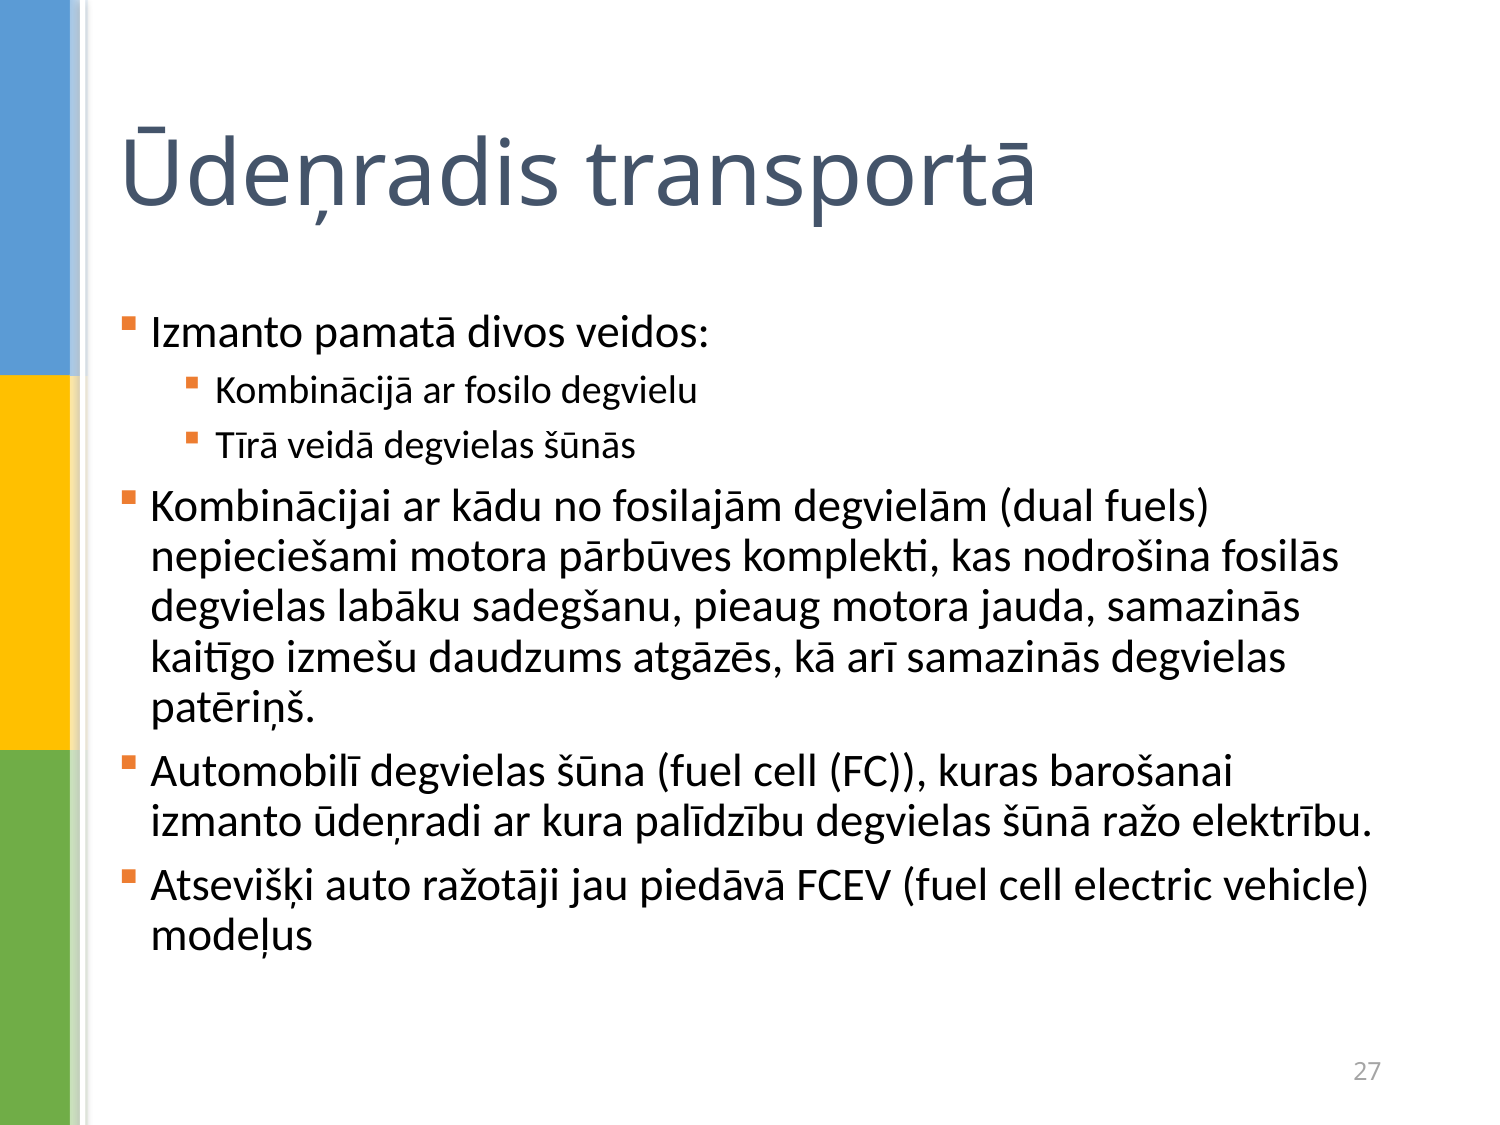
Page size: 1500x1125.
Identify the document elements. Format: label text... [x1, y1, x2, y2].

title Ūdeņradis transportā [103, 59, 1397, 278]
list Izmanto pamatā divos veidos: Kombinācijā ar fosilo degvielu Tīrā veidā degvielas šūnās Kombinācijai ar kādu no fosilajām degvielām (dual fuels) nepieciešami motora pārbūves komplekti, kas nodrošina fosilās degvielas labāku sadegšanu, pieaug motora jauda, samazinās kaitīgo izmešu daudzums atgāzēs, kā arī samazinās degvielas patēriņš. Automobilī degvielas šūna (fuel cell (FC)), kuras barošanai izmanto ūdeņradi ar kura palīdzību degvielas šūnā ražo elektrību. Atsevišķi auto ražotāji jau piedāvā FCEV (fuel cell electric vehicle) modeļus [103, 299, 1397, 1014]
slide_number 27 [993, 1042, 1397, 1103]
